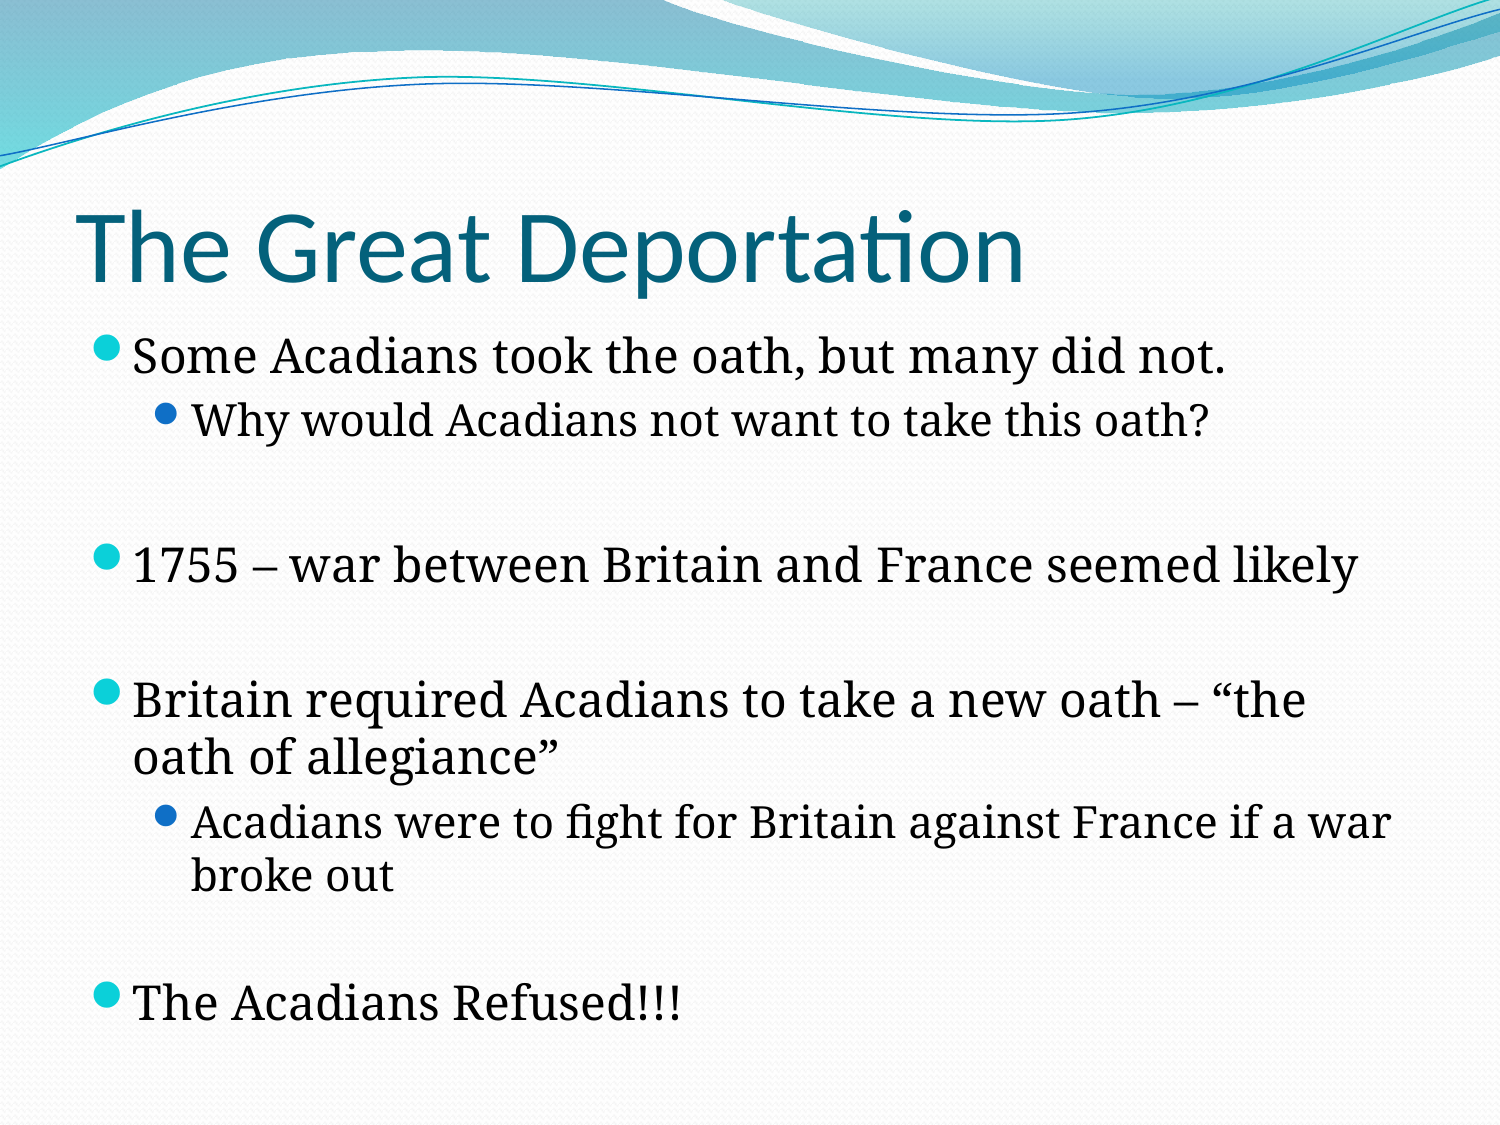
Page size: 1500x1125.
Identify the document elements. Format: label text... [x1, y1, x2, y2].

list Some Acadians took the oath, but many did not. Why would Acadians not want to take this oath? 1755 – war between Britain and France seemed likely Britain required Acadians to take a new oath – “the oath of allegiance” Acadians were to fight for Britain against France if a war broke out The Acadians Refused!!! [75, 317, 1425, 1038]
title The Great Deportation [75, 115, 1425, 303]
